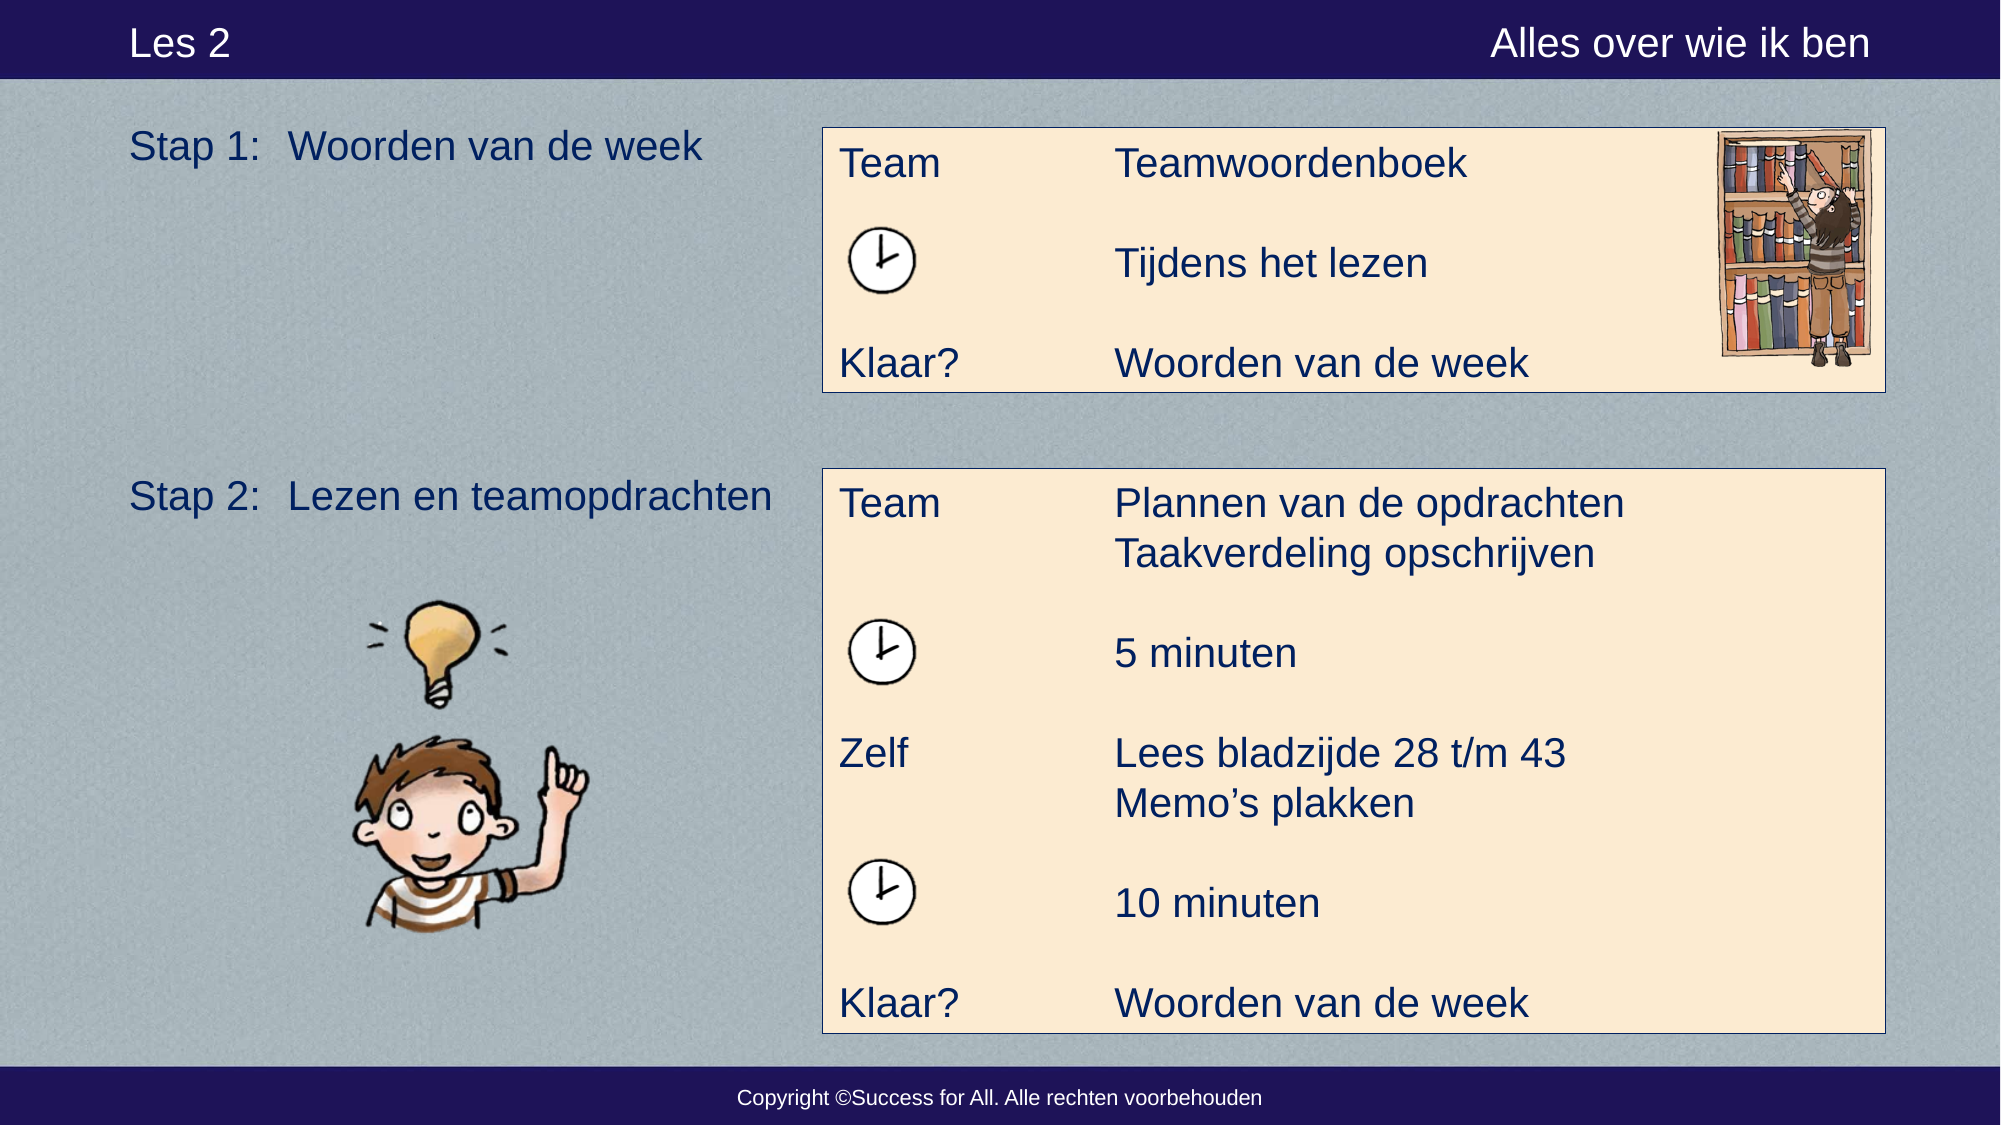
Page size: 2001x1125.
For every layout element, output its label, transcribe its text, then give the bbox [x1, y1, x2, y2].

text_box Stap 1: Woorden van de week Stap 2: Lezen en teamopdrachten [114, 111, 907, 577]
picture [0, 0, 2001, 1125]
text_box Copyright ©Success for All. Alle rechten voorbehouden [0, 1076, 2000, 1125]
text_box Team Teamwoordenboek Tijdens het lezen Klaar? Woorden van de week [822, 127, 1886, 393]
text_box Team Plannen van de opdrachten Taakverdeling opschrijven 5 minuten Zelf Lees bladzijde 28 t/m 43 Memo’s plakken 10 minuten Klaar? Woorden van de week [822, 468, 1886, 1034]
text_box Les 2 [114, 8, 354, 73]
text_box Alles over wie ik ben [999, 8, 1886, 73]
